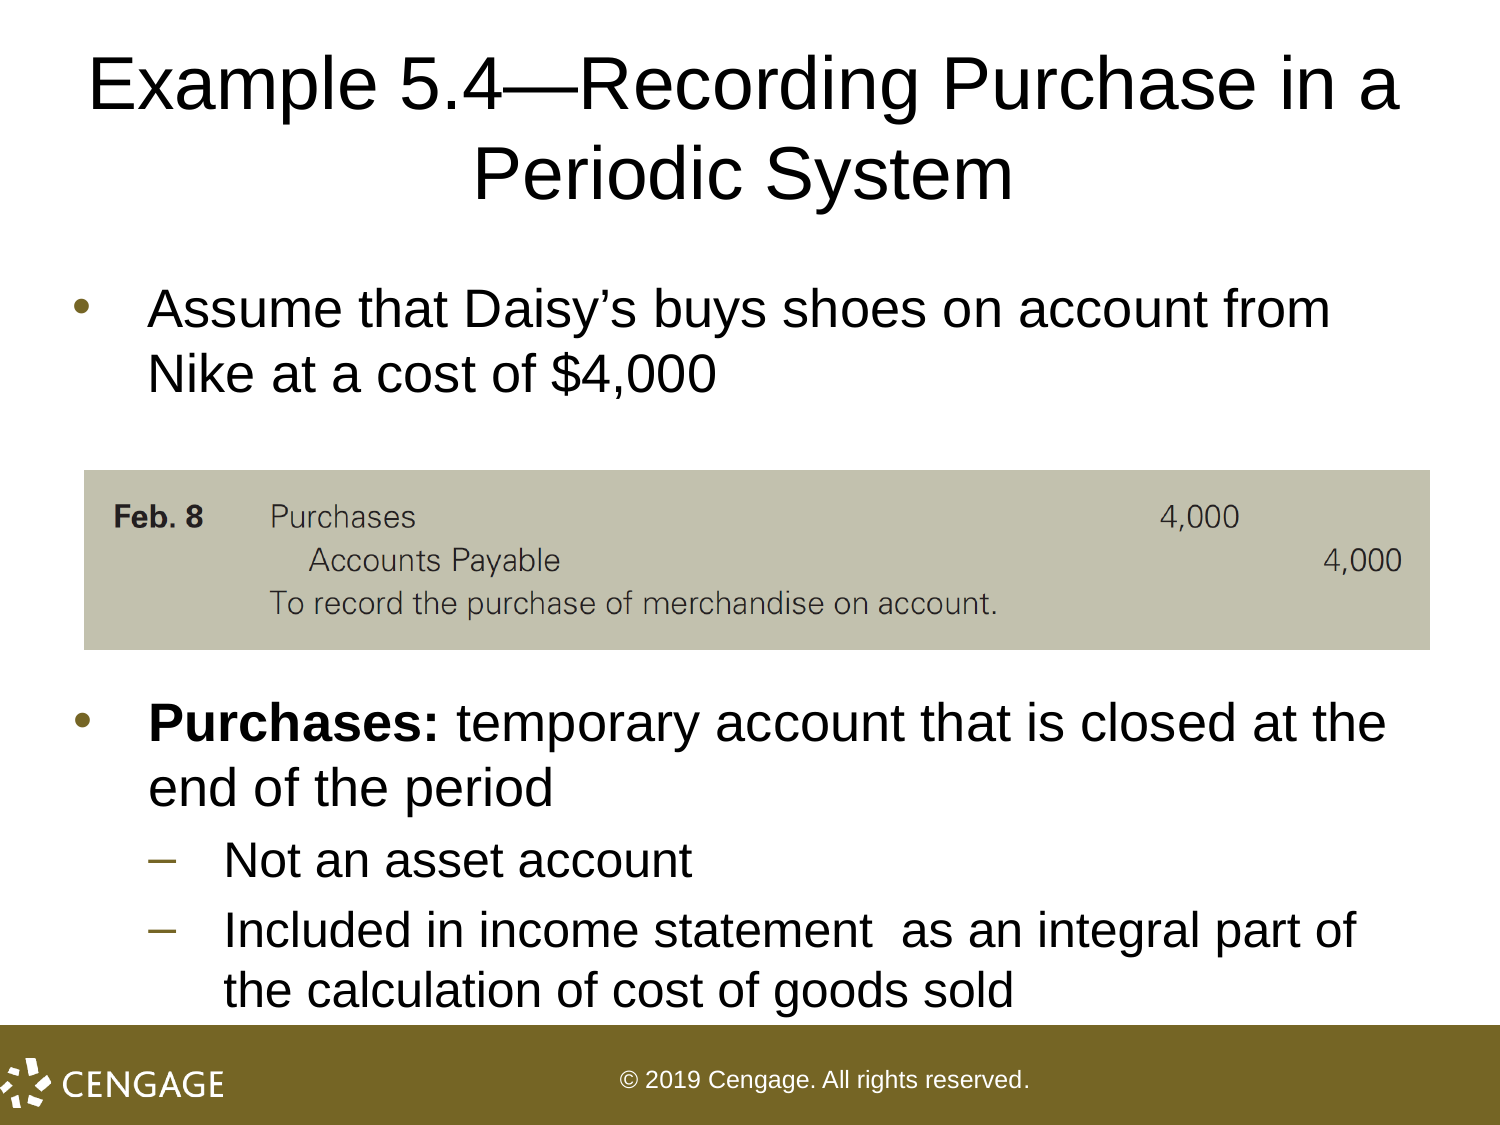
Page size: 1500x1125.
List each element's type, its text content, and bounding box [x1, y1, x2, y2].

list Purchases: temporary account that is closed at the end of the period Not an asset account Included in income statement as an integral part of the calculation of cost of goods sold [58, 679, 1430, 1027]
picture [84, 469, 1430, 651]
list Assume that Daisy’s buys shoes on account from Nike at a cost of $4,000 [57, 266, 1467, 422]
title Example 5.4—Recording Purchase in a Periodic System [58, 32, 1430, 217]
picture [0, 1058, 223, 1108]
